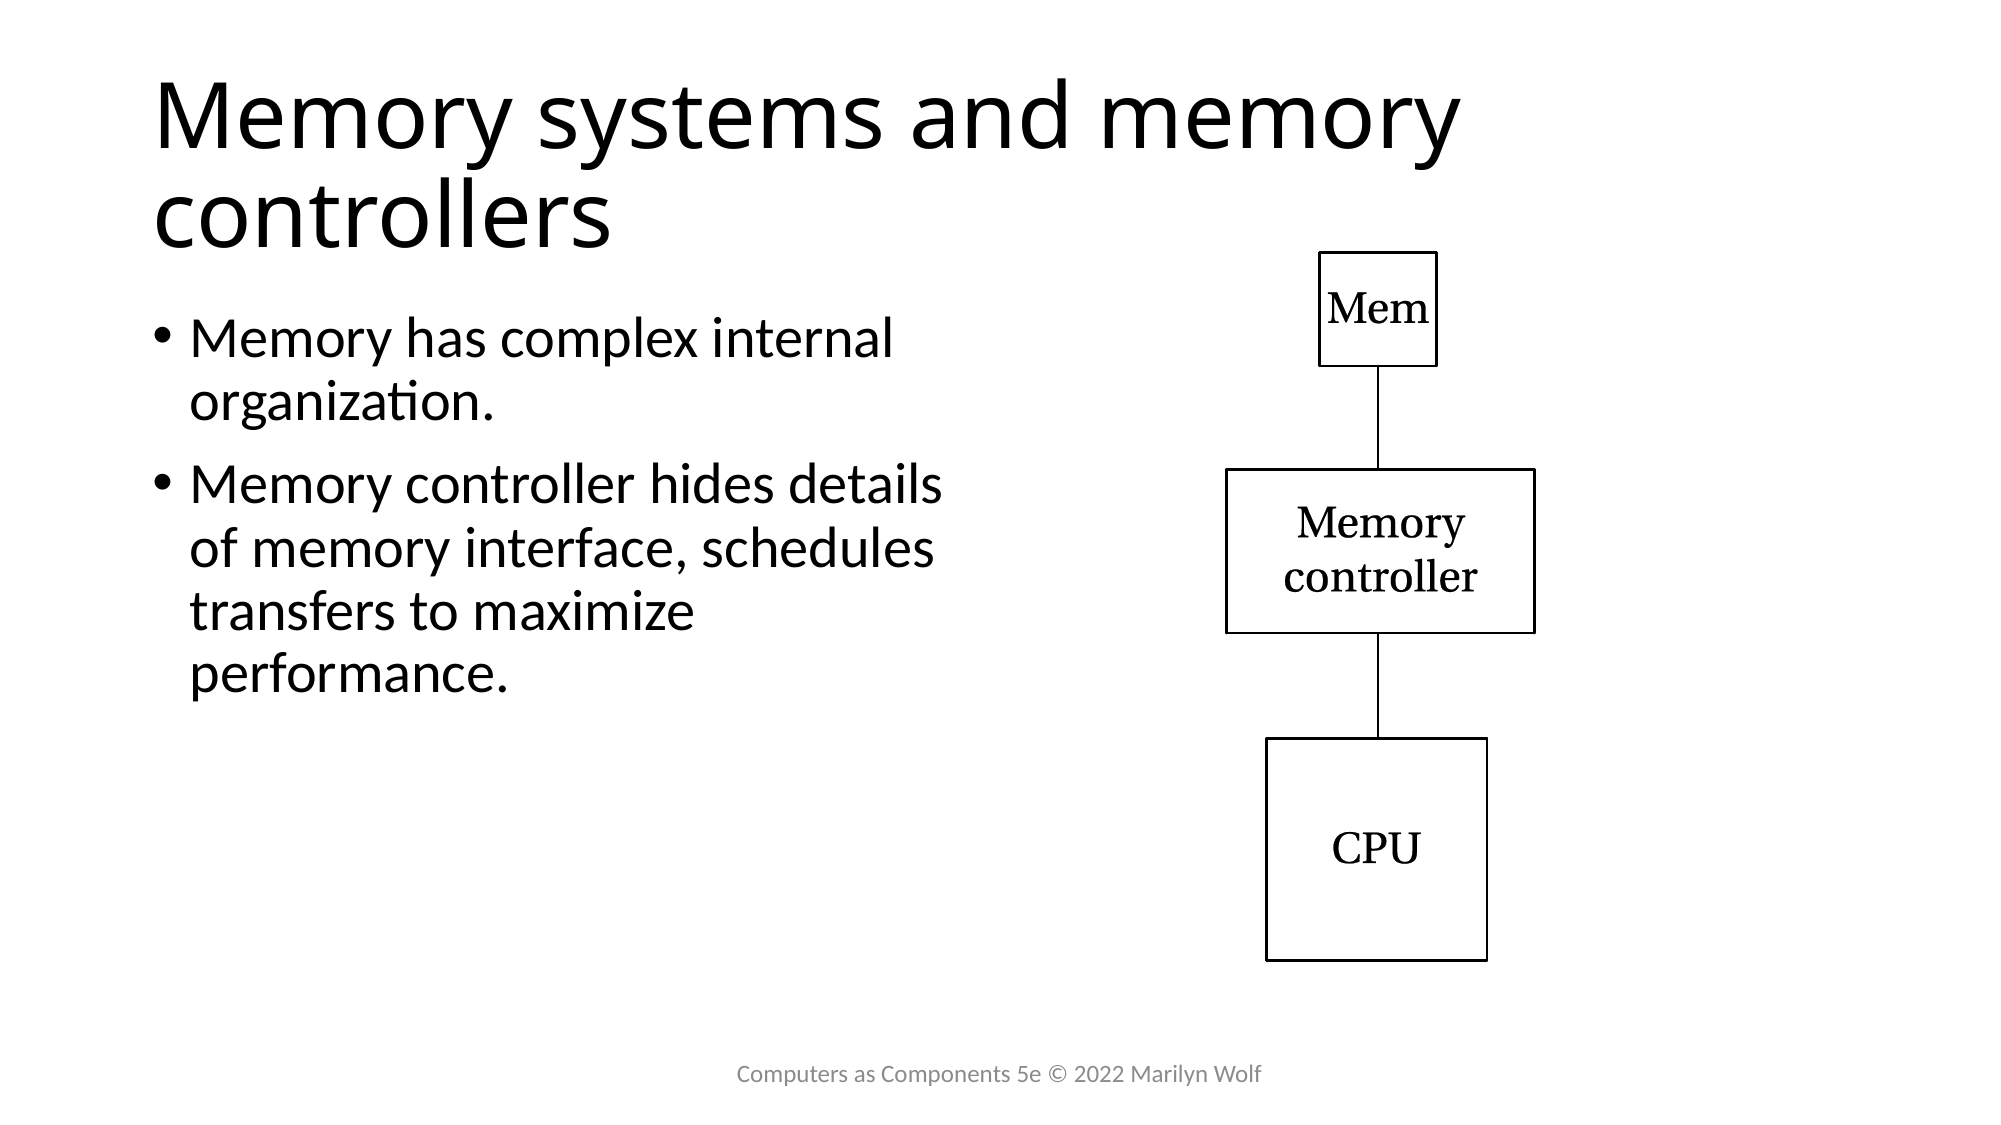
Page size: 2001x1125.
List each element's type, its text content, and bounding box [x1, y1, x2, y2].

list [1224, 249, 1539, 962]
footer Computers as Components 5e © 2022 Marilyn Wolf [662, 1042, 1338, 1103]
title Memory systems and memory controllers [137, 59, 1863, 278]
list Memory has complex internal organization. Memory controller hides details of memory interface, schedules transfers to maximize performance. [137, 299, 988, 1014]
